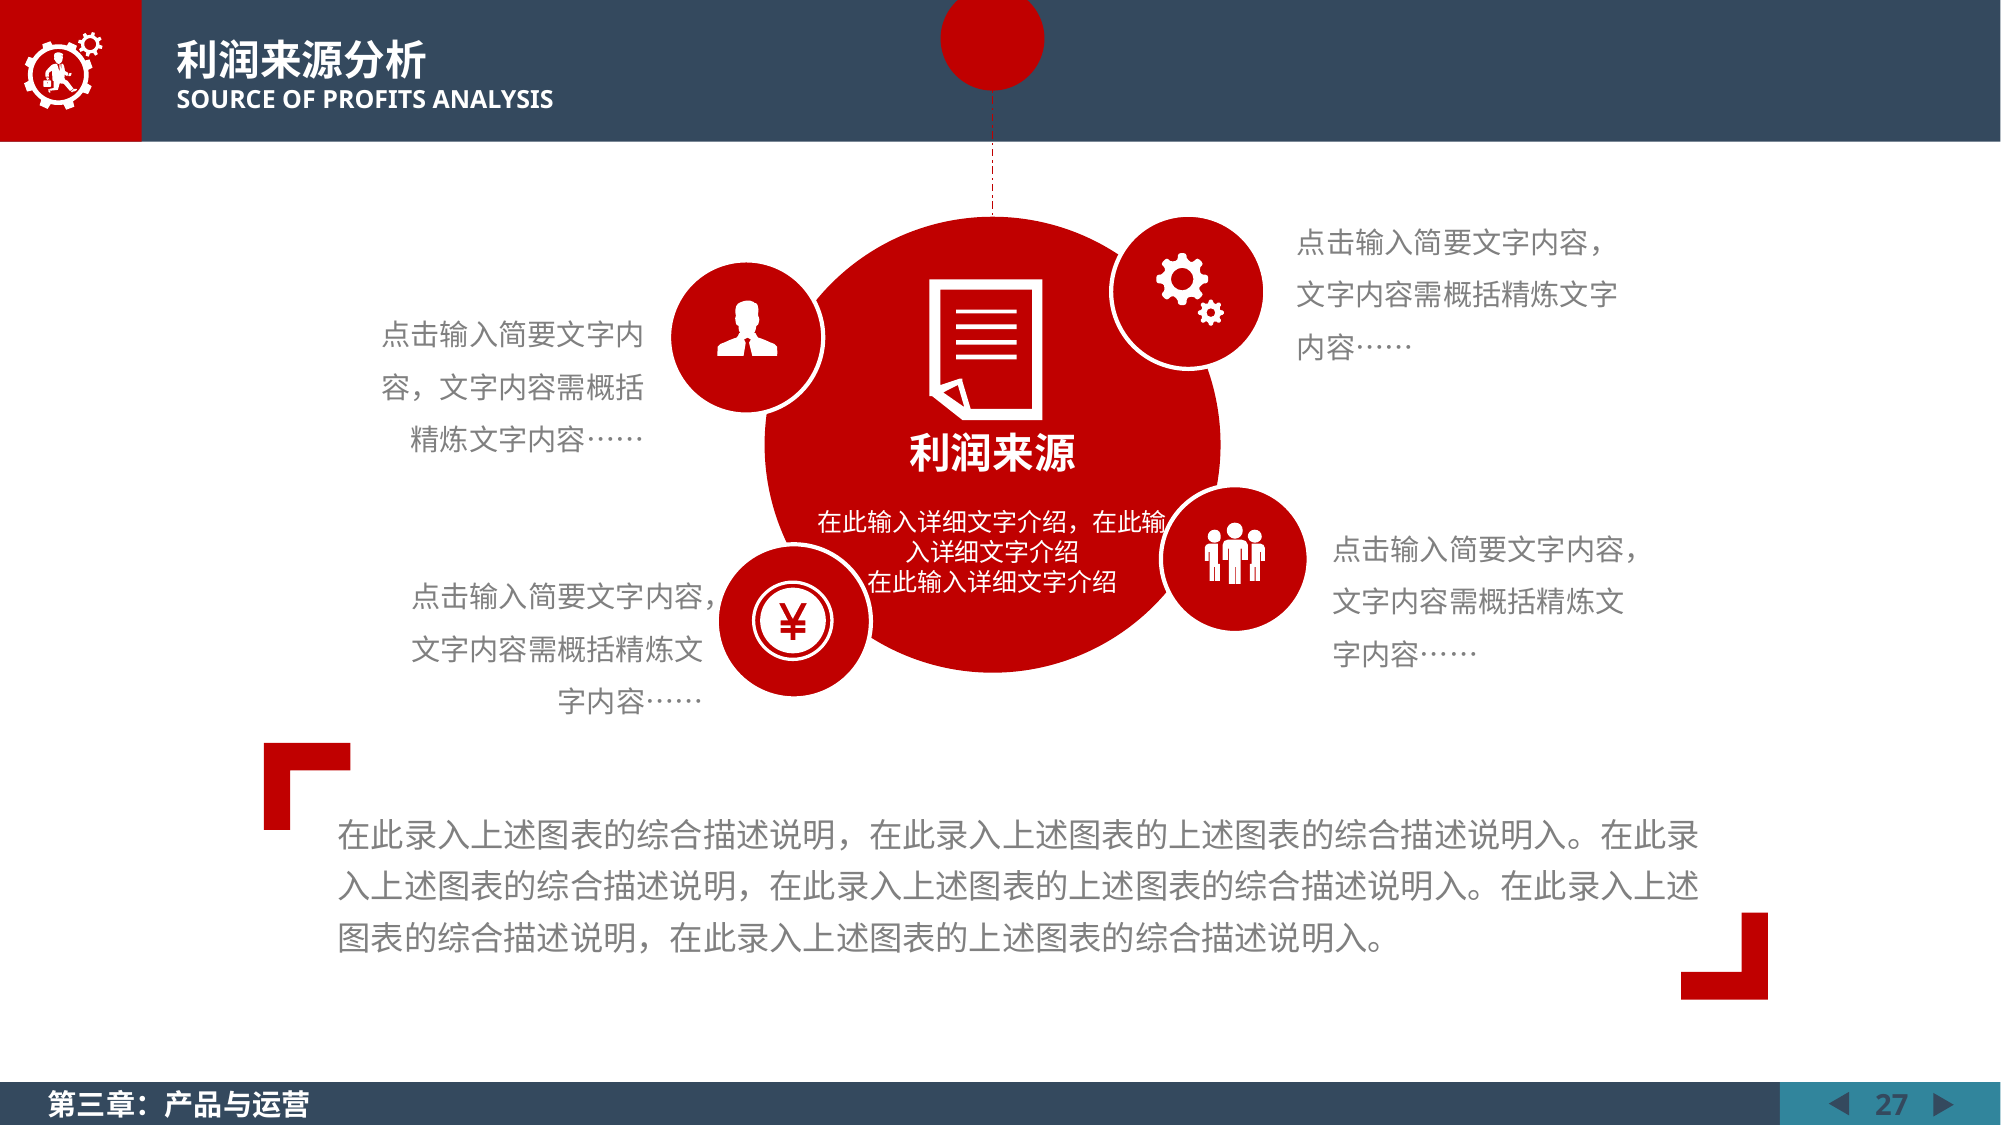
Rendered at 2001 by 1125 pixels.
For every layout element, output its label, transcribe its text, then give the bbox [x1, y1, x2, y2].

text_box 第三章：产品与运营 [8, 1078, 351, 1125]
text_box 点击输入简要文字内容，文字内容需概括精炼文字内容…… [386, 553, 719, 726]
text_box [764, 216, 1221, 673]
text_box [938, 0, 1047, 93]
text_box 在此录入上述图表的综合描述说明，在此录入上述图表的上述图表的综合描述说明入。在此录入上述图表的综合描述说明，在此录入上述图表的上述图表的综合描述说明入。在此录入上述图表的综合描述说明，在此录入上述图表的上述图表的综合描述说明入。 [322, 794, 1725, 965]
text_box 利润来源分析 SOURCE OF PROFITS ANALYSIS [161, 59, 859, 138]
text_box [716, 543, 872, 699]
text_box [0, 1080, 8, 1125]
text_box [263, 742, 351, 830]
text_box [997, 0, 2001, 144]
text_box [668, 260, 824, 415]
text_box 点击输入简要文字内容，文字内容需概括精炼文字内容…… [1282, 199, 1650, 372]
text_box 点击输入简要文字内容，文字内容需概括精炼文字内容…… [337, 291, 660, 464]
text_box [1681, 912, 1768, 1000]
text_box [144, 0, 988, 144]
text_box [24, 32, 103, 110]
text_box [0, 0, 144, 144]
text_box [1160, 484, 1309, 634]
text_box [1110, 214, 1266, 370]
text_box [351, 1080, 1778, 1125]
text_box 27 [1779, 1078, 2001, 1125]
text_box 点击输入简要文字内容，文字内容需概括精炼文字内容…… [1317, 506, 1650, 679]
